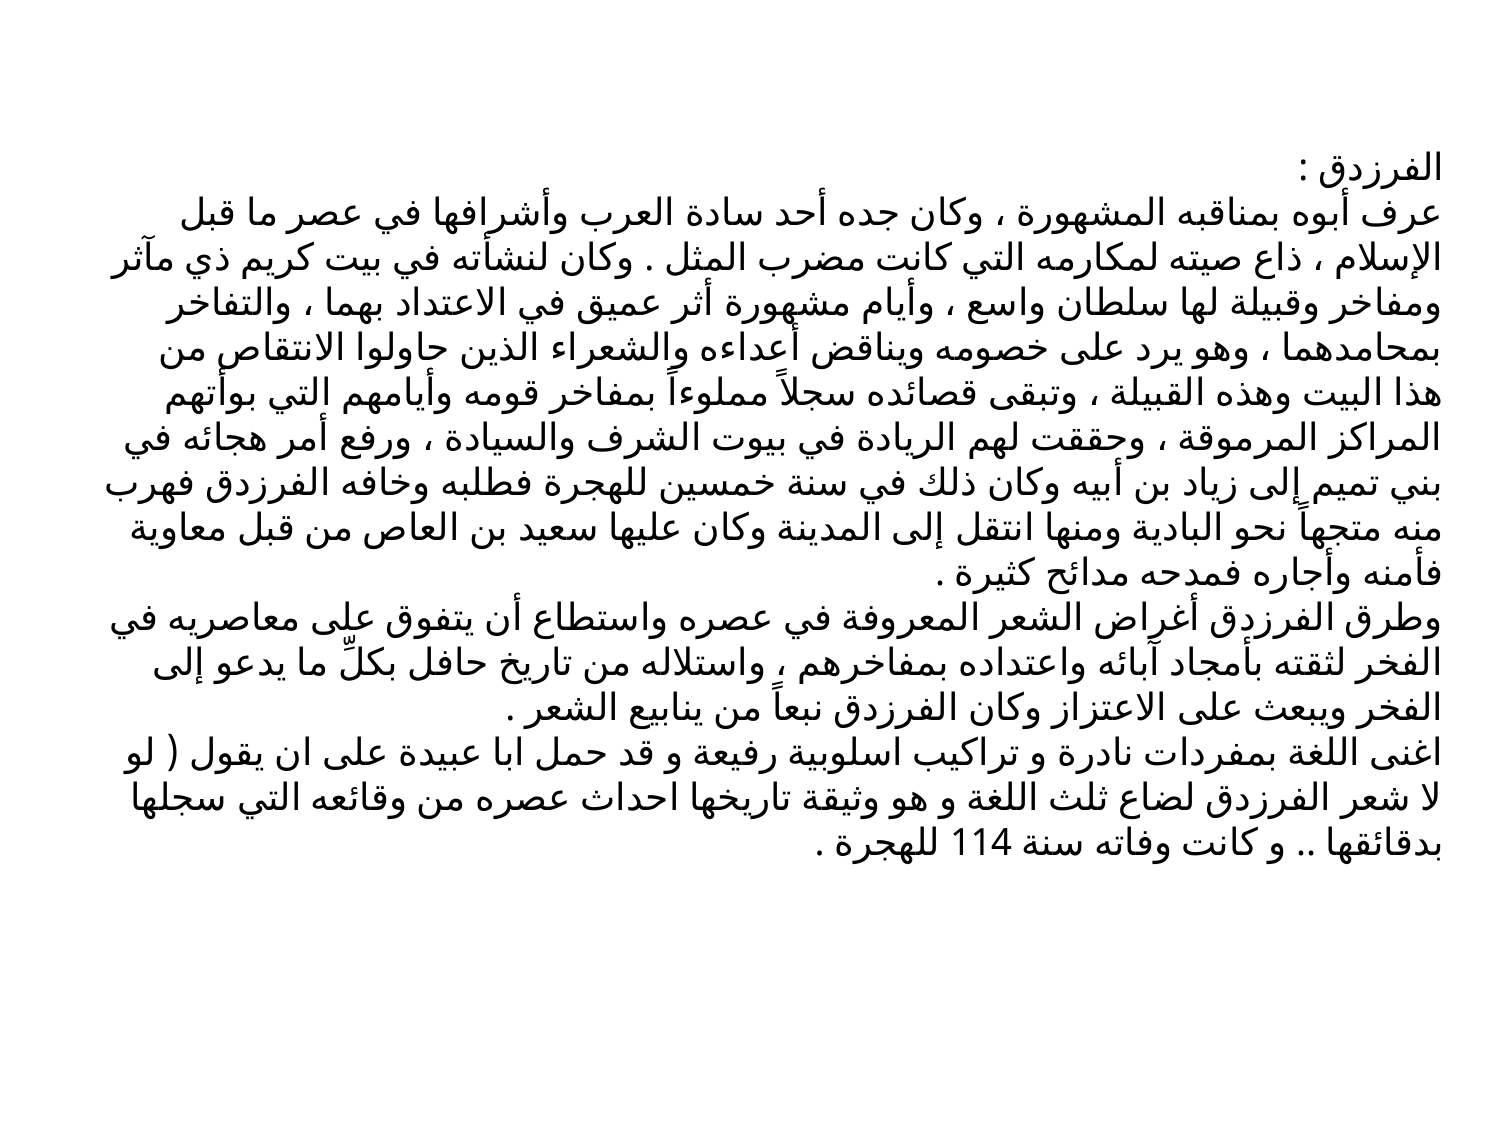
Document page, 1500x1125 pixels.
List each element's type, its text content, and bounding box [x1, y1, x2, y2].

text_box الفرزدق : عرف أبوه بمناقبه المشهورة ، وكان جده أحد سادة العرب وأشرافها في عصر ما قبل الإسلام ، ذاع صيته لمكارمه التي كانت مضرب المثل . وكان لنشأته في بيت كريم ذي مآثر ومفاخر وقبيلة لها سلطان واسع ، وأيام مشهورة أثر عميق في الاعتداد بهما ، والتفاخر بمحامدهما ، وهو يرد على خصومه ويناقض أعداءه والشعراء الذين حاولوا الانتقاص من هذا البيت وهذه القبيلة ، وتبقى قصائده سجلاً مملوءاً بمفاخر قومه وأيامهم التي بوأتهم المراكز المرموقة ، وحققت لهم الريادة في بيوت الشرف والسيادة ، ورفع أمر هجائه في بني تميم إلى زياد بن أبيه وكان ذلك في سنة خمسين للهجرة فطلبه وخافه الفرزدق فهرب منه متجهاً نحو البادية ومنها انتقل إلى المدينة وكان عليها سعيد بن العاص من قبل معاوية فأمنه وأجاره فمدحه مدائح كثيرة . وطرق الفرزدق أغراض الشعر المعروفة في عصره واستطاع أن يتفوق على معاصريه في الفخر لثقته بأمجاد آبائه واعتداده بمفاخرهم ، واستلاله من تاريخ حافل بكلِّ ما يدعو إلى الفخر ويبعث على الاعتزاز وكان الفرزدق نبعاً من ينابيع الشعر . اغنى اللغة بمفردات نادرة و تراكيب اسلوبية رفيعة و قد حمل ابا عبيدة على ان يقول ( لو لا شعر الفرزدق لضاع ثلث اللغة و هو وثيقة تاريخها احداث عصره من وقائعه التي سجلها بدقائقها .. و كانت وفاته سنة 114 للهجرة . [88, 135, 1459, 916]
